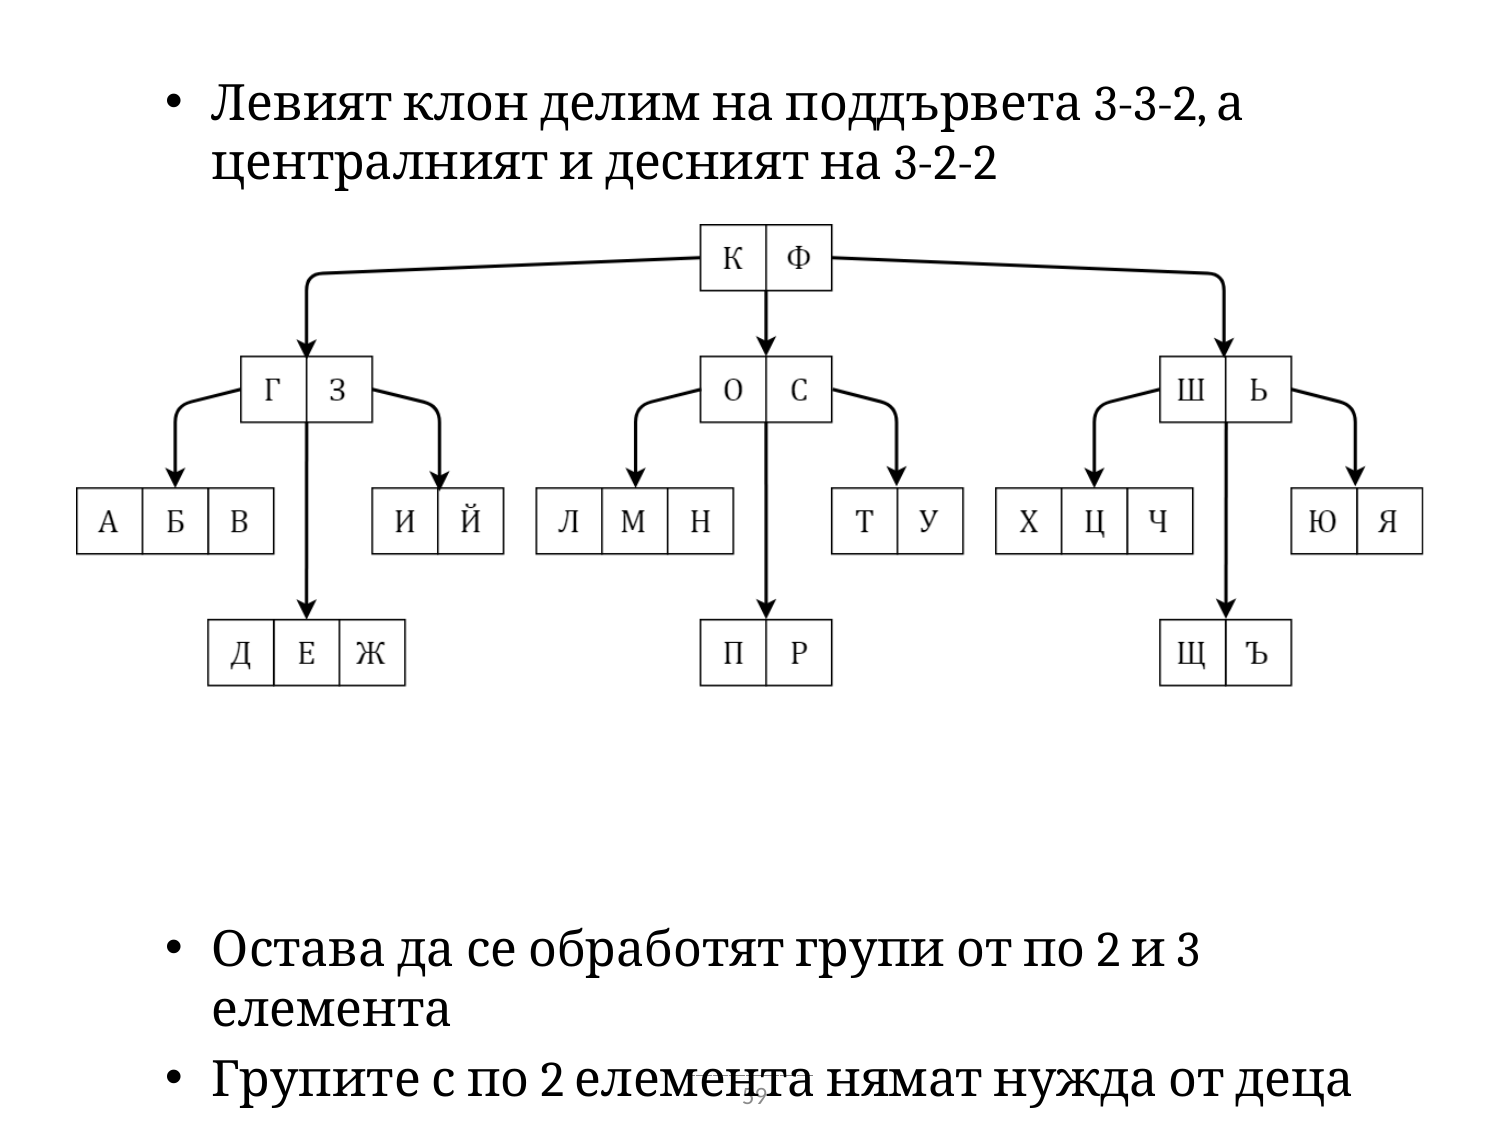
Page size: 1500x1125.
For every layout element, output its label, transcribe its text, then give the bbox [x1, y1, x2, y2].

list Левият клон делим на поддървета 3-3-2, а централният и десният на 3-2-2 Остава да се обработят групи от по 2 и 3 елемента Групите с по 2 елемента нямат нужда от деца Групите с 3 елемента – нека левият да е дете [75, 62, 1450, 1063]
picture [75, 224, 1424, 688]
slide_number 59 [579, 1065, 930, 1125]
